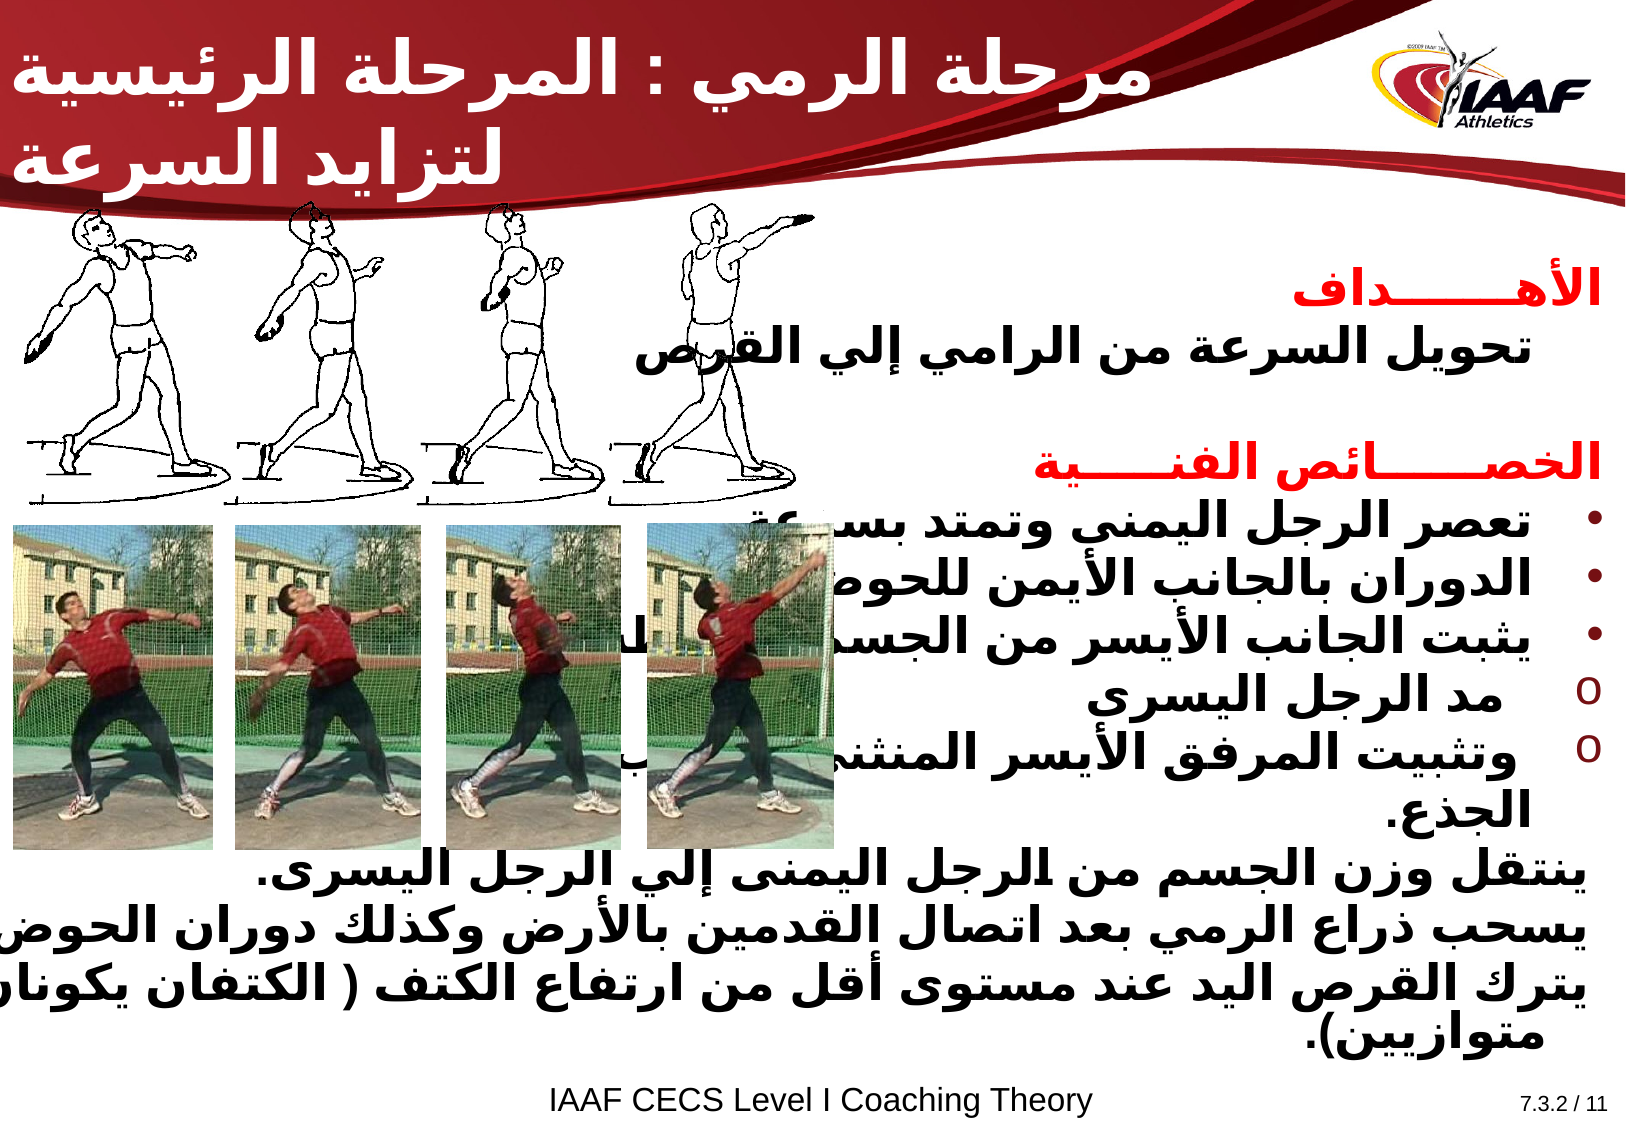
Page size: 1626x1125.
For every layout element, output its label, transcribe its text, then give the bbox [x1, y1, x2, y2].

text_box IAAF CECS Level I Coaching Theory [466, 1071, 1177, 1100]
picture [0, 0, 1626, 1125]
list الأهـــــــداف تحويل السرعة من الرامي إلي القرص الخصــــــائص الفنـــــية تعصر الرجل اليمنى وتمتد بسرعة. الدوران بالجانب الأيمن للحوض. يثبت الجانب الأيسر من الجسم بواسطة مد الرجل اليسرى وتثبيت المرفق الأيسر المنثني بالقرب من الجذع. ينتقل وزن الجسم من الرجل اليمنى إلي الرجل اليسرى. يسحب ذراع الرمي بعد اتصال القدمين بالأرض وكذلك دوران الحوض. يترك القرص اليد عند مستوى أقل من ارتفاع الكتف ( الكتفان يكونان متوازيين). [0, 267, 1604, 1106]
text_box 7.3.2 / 11 [1503, 1082, 1625, 1124]
title مرحلة الرمي : المرحلة الرئيسية لتزايد السرعة [9, 19, 1360, 112]
